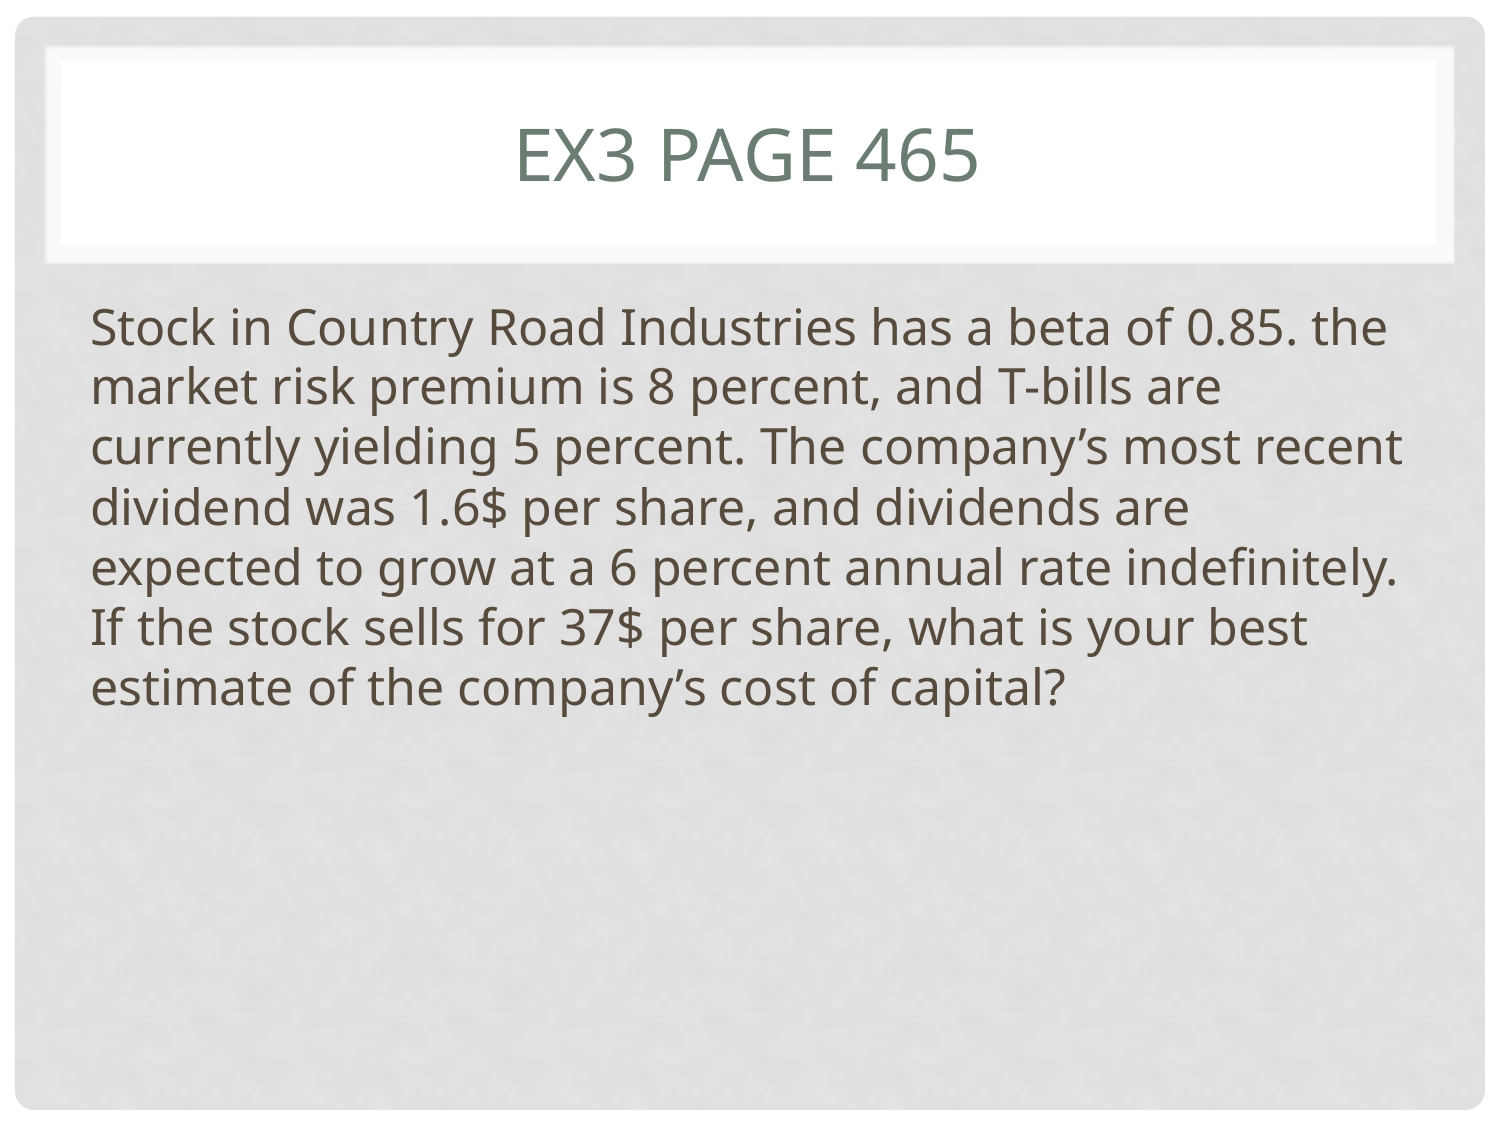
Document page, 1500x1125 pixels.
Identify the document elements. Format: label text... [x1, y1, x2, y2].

list Stock in Country Road Industries has a beta of 0.85. the market risk premium is 8 percent, and T-bills are currently yielding 5 percent. The company’s most recent dividend was 1.6$ per share, and dividends are expected to grow at a 6 percent annual rate indefinitely. If the stock sells for 37$ per share, what is your best estimate of the company’s cost of capital? [75, 287, 1425, 1005]
title Ex3 Page 465 [69, 66, 1425, 238]
